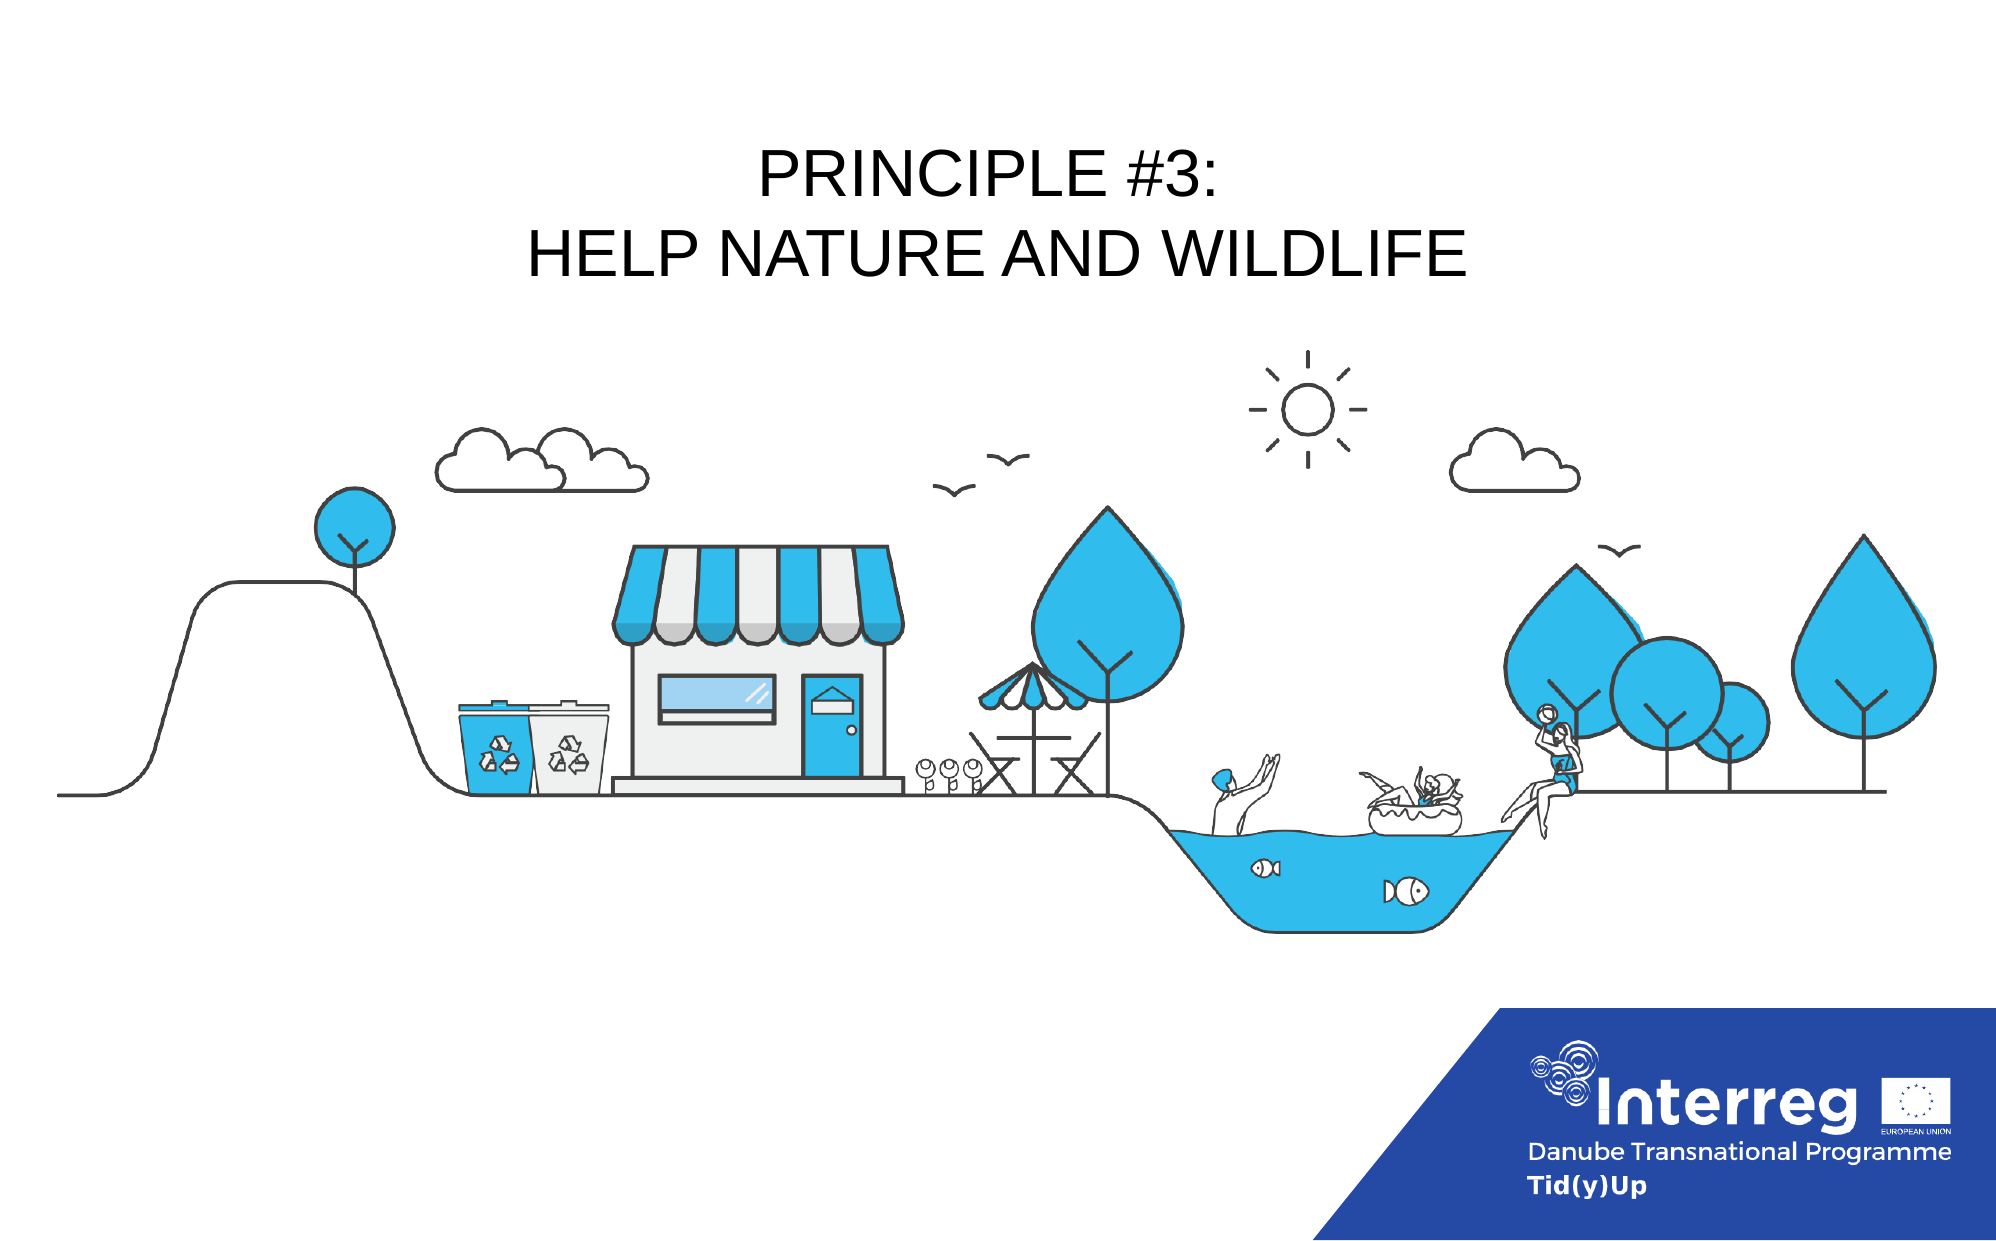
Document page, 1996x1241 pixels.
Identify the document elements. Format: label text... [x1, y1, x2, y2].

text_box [1312, 1007, 1996, 1241]
picture [56, 350, 1937, 934]
text_box PRINCIPLE #3: HELP NATURE AND WILDLIFE [317, 122, 1679, 297]
